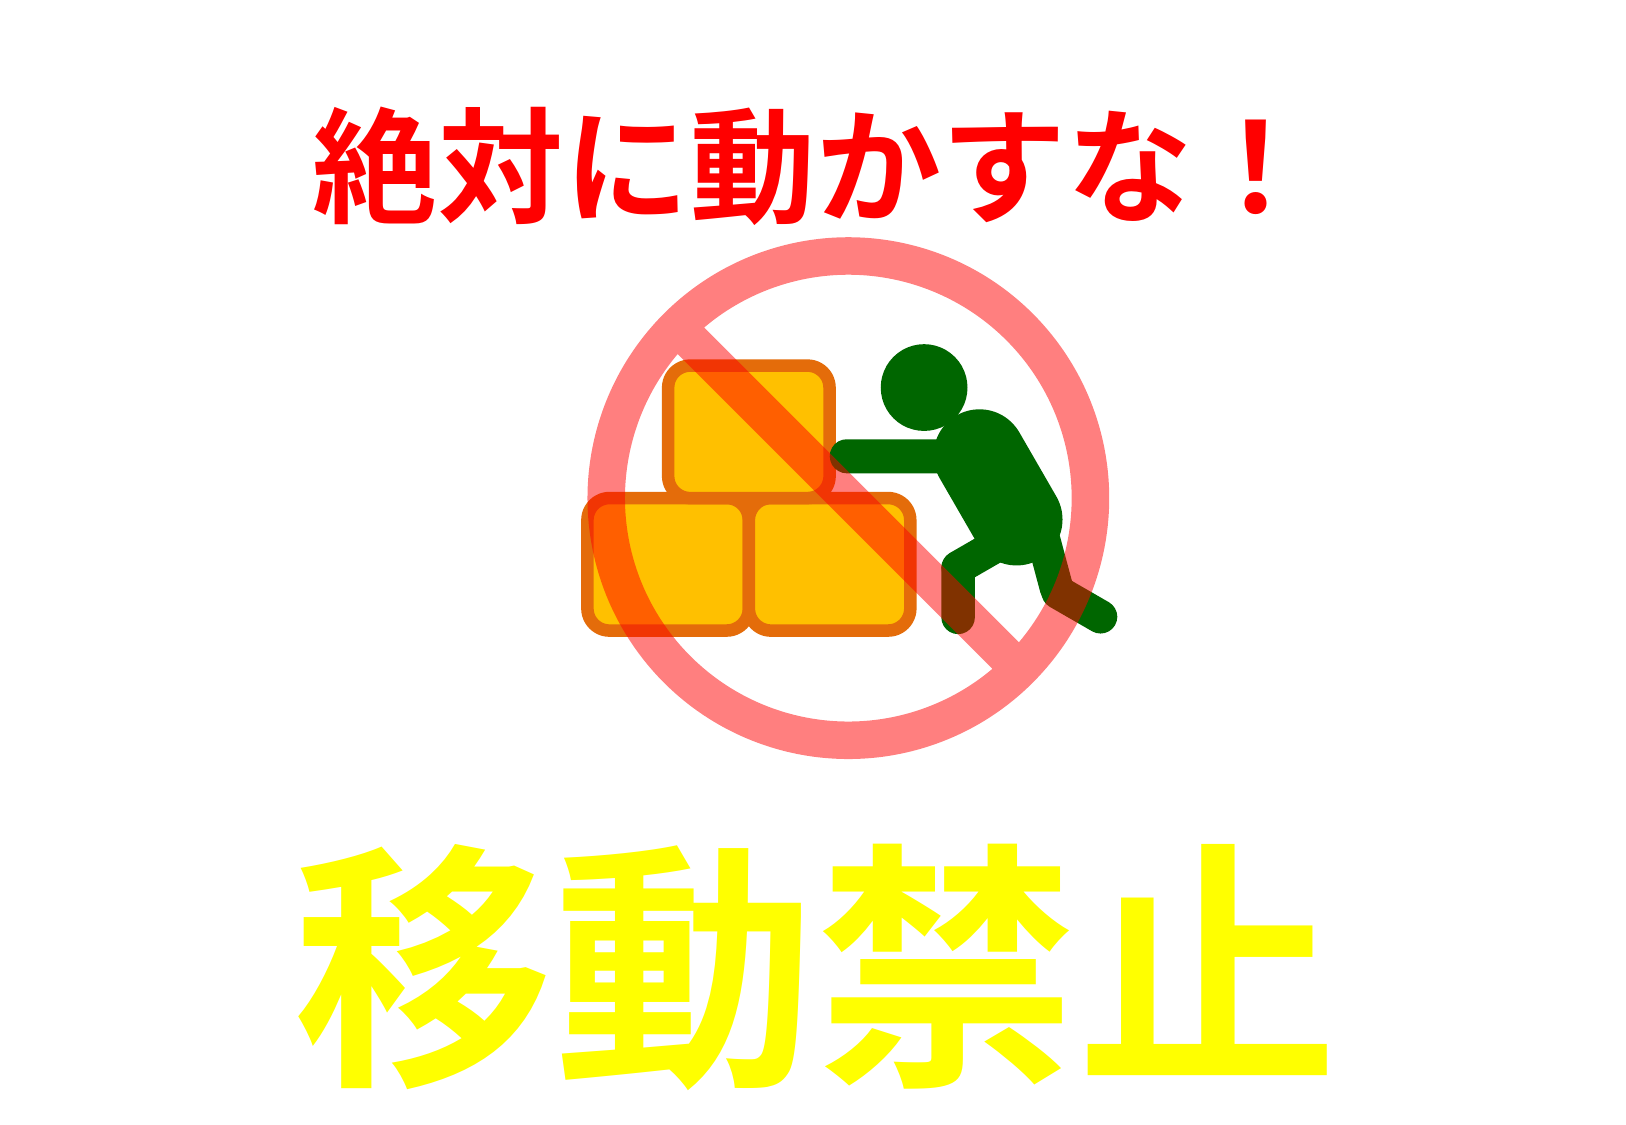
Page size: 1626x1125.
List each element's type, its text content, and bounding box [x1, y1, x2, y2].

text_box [587, 237, 1121, 760]
text_box 絶対に動かすな！ [44, 80, 1588, 246]
text_box 移動禁止 [37, 797, 1595, 1125]
